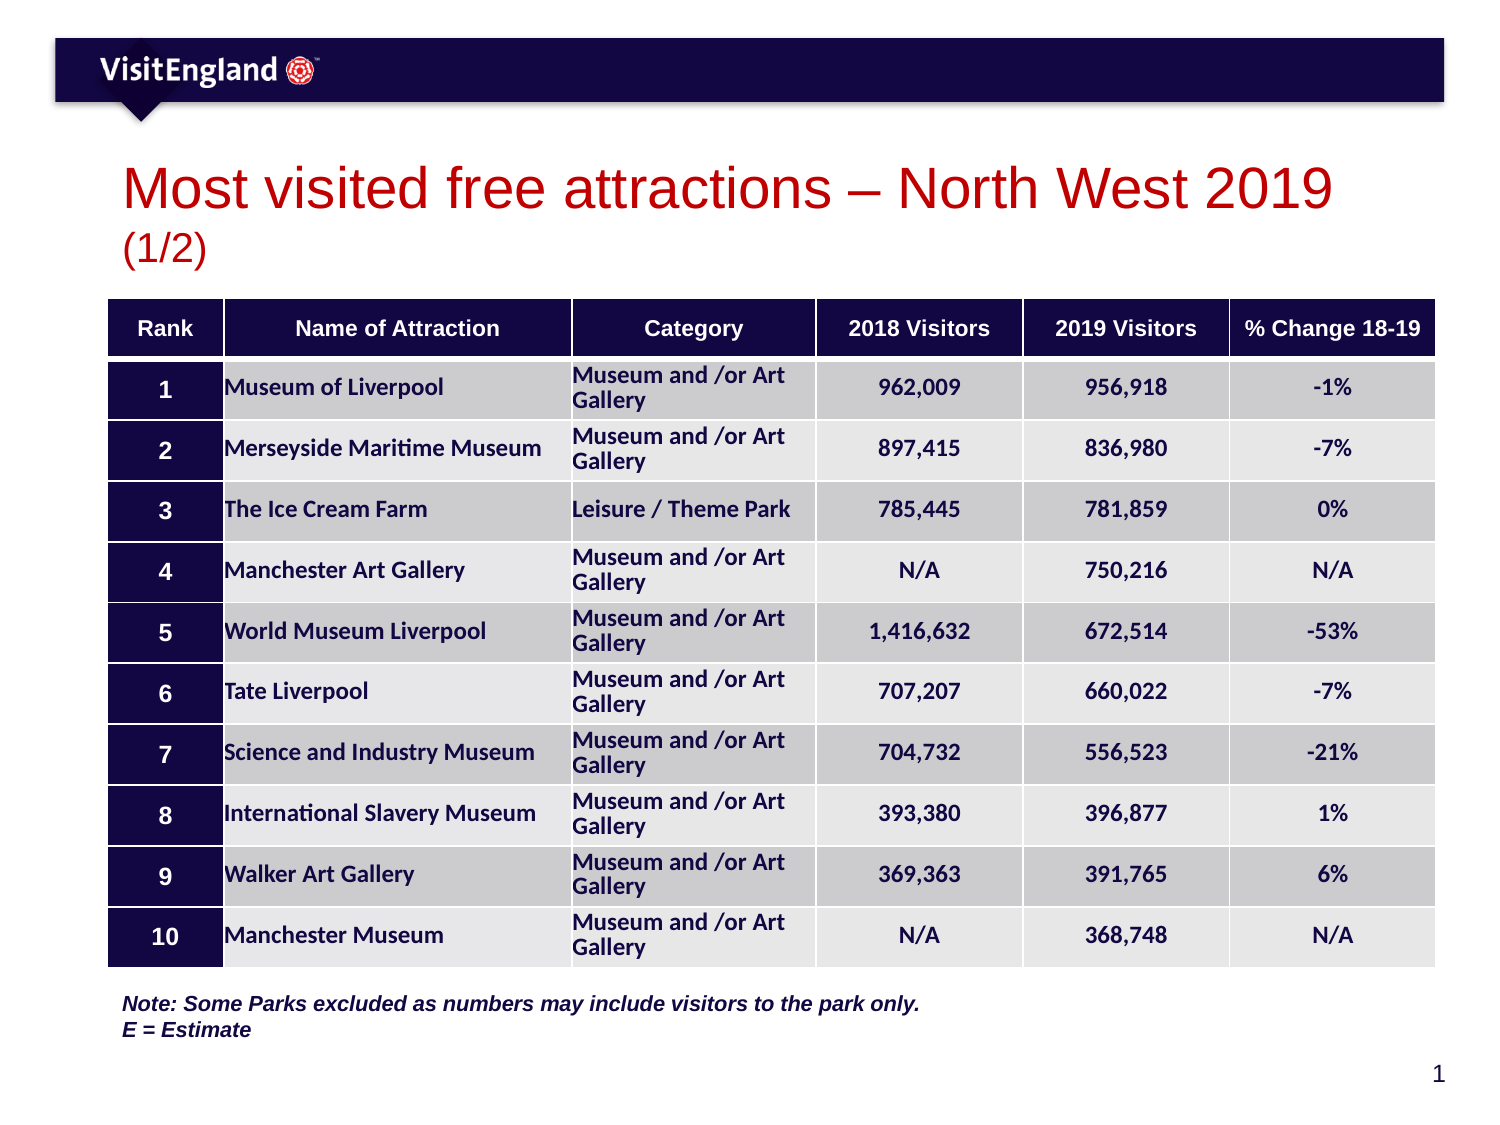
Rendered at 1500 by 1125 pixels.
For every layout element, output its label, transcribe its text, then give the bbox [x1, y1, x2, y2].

table_cell 3 [108, 482, 223, 541]
table_cell 393,380 [817, 786, 1022, 845]
table_cell Science and Industry Museum [225, 725, 571, 784]
table_cell Museum and /or Art Gallery [573, 421, 815, 480]
table_cell International Slavery Museum [225, 786, 571, 845]
table_cell 7 [108, 725, 223, 784]
table_cell Museum and /or Art Gallery [573, 543, 815, 602]
table_cell Museum and /or Art Gallery [573, 786, 815, 845]
table_header Name of Attraction [225, 299, 571, 356]
table_header 2019 Visitors [1024, 299, 1229, 356]
text_box Note: Some Parks excluded as numbers may include visitors to the park only. E = Estimate [107, 982, 1405, 1050]
table_cell 781,859 [1024, 482, 1229, 541]
table_cell 9 [108, 847, 223, 906]
table_cell 1,416,632 [817, 603, 1022, 662]
table_cell N/A [817, 543, 1022, 602]
table_cell 672,514 [1024, 603, 1229, 662]
table_cell Museum and /or Art Gallery [573, 908, 815, 967]
table_cell 6% [1230, 847, 1435, 906]
table_cell N/A [1230, 543, 1435, 602]
table_cell 8 [108, 786, 223, 845]
table_header Category [573, 299, 815, 356]
table_cell 2 [108, 421, 223, 480]
table_cell -7% [1230, 664, 1435, 723]
table_cell -53% [1230, 603, 1435, 662]
table_cell Museum and /or Art Gallery [573, 847, 815, 906]
table_cell 1% [1230, 786, 1435, 845]
table_header Rank [108, 299, 223, 356]
table_cell Tate Liverpool [225, 664, 571, 723]
table_header 2018 Visitors [817, 299, 1022, 356]
table_cell 704,732 [817, 725, 1022, 784]
table_cell Merseyside Maritime Museum [225, 421, 571, 480]
table_cell 962,009 [817, 362, 1022, 419]
table_cell 4 [108, 543, 223, 602]
table_cell Leisure / Theme Park [573, 482, 815, 541]
table_cell 391,765 [1024, 847, 1229, 906]
table_cell 556,523 [1024, 725, 1229, 784]
table_cell 0% [1230, 482, 1435, 541]
table_cell N/A [817, 908, 1022, 967]
table_cell 6 [108, 664, 223, 723]
table_cell 368,748 [1024, 908, 1229, 967]
table_cell 750,216 [1024, 543, 1229, 602]
table_cell 660,022 [1024, 664, 1229, 723]
table_cell 10 [108, 908, 223, 967]
table_cell Manchester Museum [225, 908, 571, 967]
title Most visited free attractions – North West 2019 (1/2) [107, 143, 1445, 276]
table_cell Museum and /or Art Gallery [573, 362, 815, 419]
table_cell Manchester Art Gallery [225, 543, 571, 602]
table_cell Museum and /or Art Gallery [573, 725, 815, 784]
table_cell Walker Art Gallery [225, 847, 571, 906]
table_cell 396,877 [1024, 786, 1229, 845]
table_cell 897,415 [817, 421, 1022, 480]
table_cell -21% [1230, 725, 1435, 784]
table_cell World Museum Liverpool [225, 603, 571, 662]
table_cell The Ice Cream Farm [225, 482, 571, 541]
table_cell 956,918 [1024, 362, 1229, 419]
table_cell 1 [108, 362, 223, 419]
table_cell Museum and /or Art Gallery [573, 664, 815, 723]
table_cell N/A [1230, 908, 1435, 967]
table_cell 369,363 [817, 847, 1022, 906]
table_header % Change 18-19 [1230, 299, 1435, 356]
table_cell -7% [1230, 421, 1435, 480]
table_cell Museum and /or Art Gallery [573, 603, 815, 662]
table_cell 785,445 [817, 482, 1022, 541]
table_cell 707,207 [817, 664, 1022, 723]
table_cell -1% [1230, 362, 1435, 419]
picture [95, 56, 322, 88]
table_cell 5 [108, 603, 223, 662]
table_cell 836,980 [1024, 421, 1229, 480]
table_cell Museum of Liverpool [225, 362, 571, 419]
